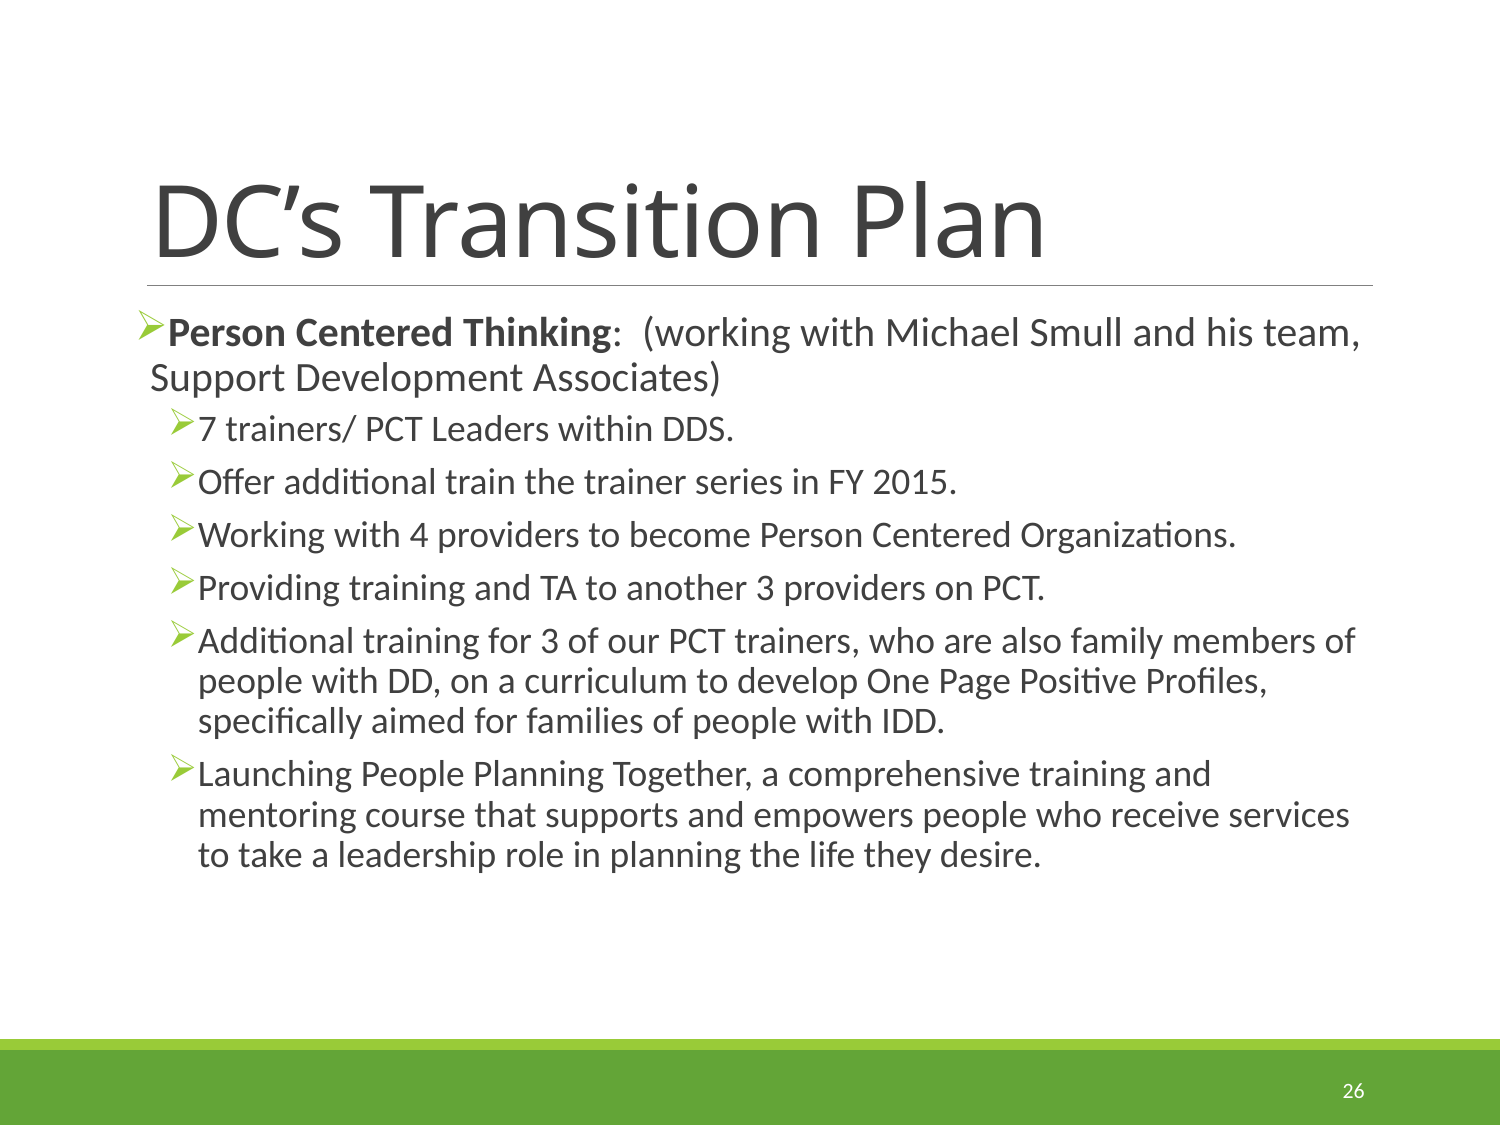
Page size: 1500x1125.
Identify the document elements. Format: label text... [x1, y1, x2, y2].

list Person Centered Thinking: (working with Michael Smull and his team, Support Development Associates) 7 trainers/ PCT Leaders within DDS. Offer additional train the trainer series in FY 2015. Working with 4 providers to become Person Centered Organizations. Providing training and TA to another 3 providers on PCT. Additional training for 3 of our PCT trainers, who are also family members of people with DD, on a curriculum to develop One Page Positive Profiles, specifically aimed for families of people with IDD. Launching People Planning Together, a comprehensive training and mentoring course that supports and empowers people who receive services to take a leadership role in planning the life they desire. [135, 302, 1373, 963]
title DC’s Transition Plan [135, 47, 1373, 285]
slide_number 26 [1218, 1059, 1380, 1120]
